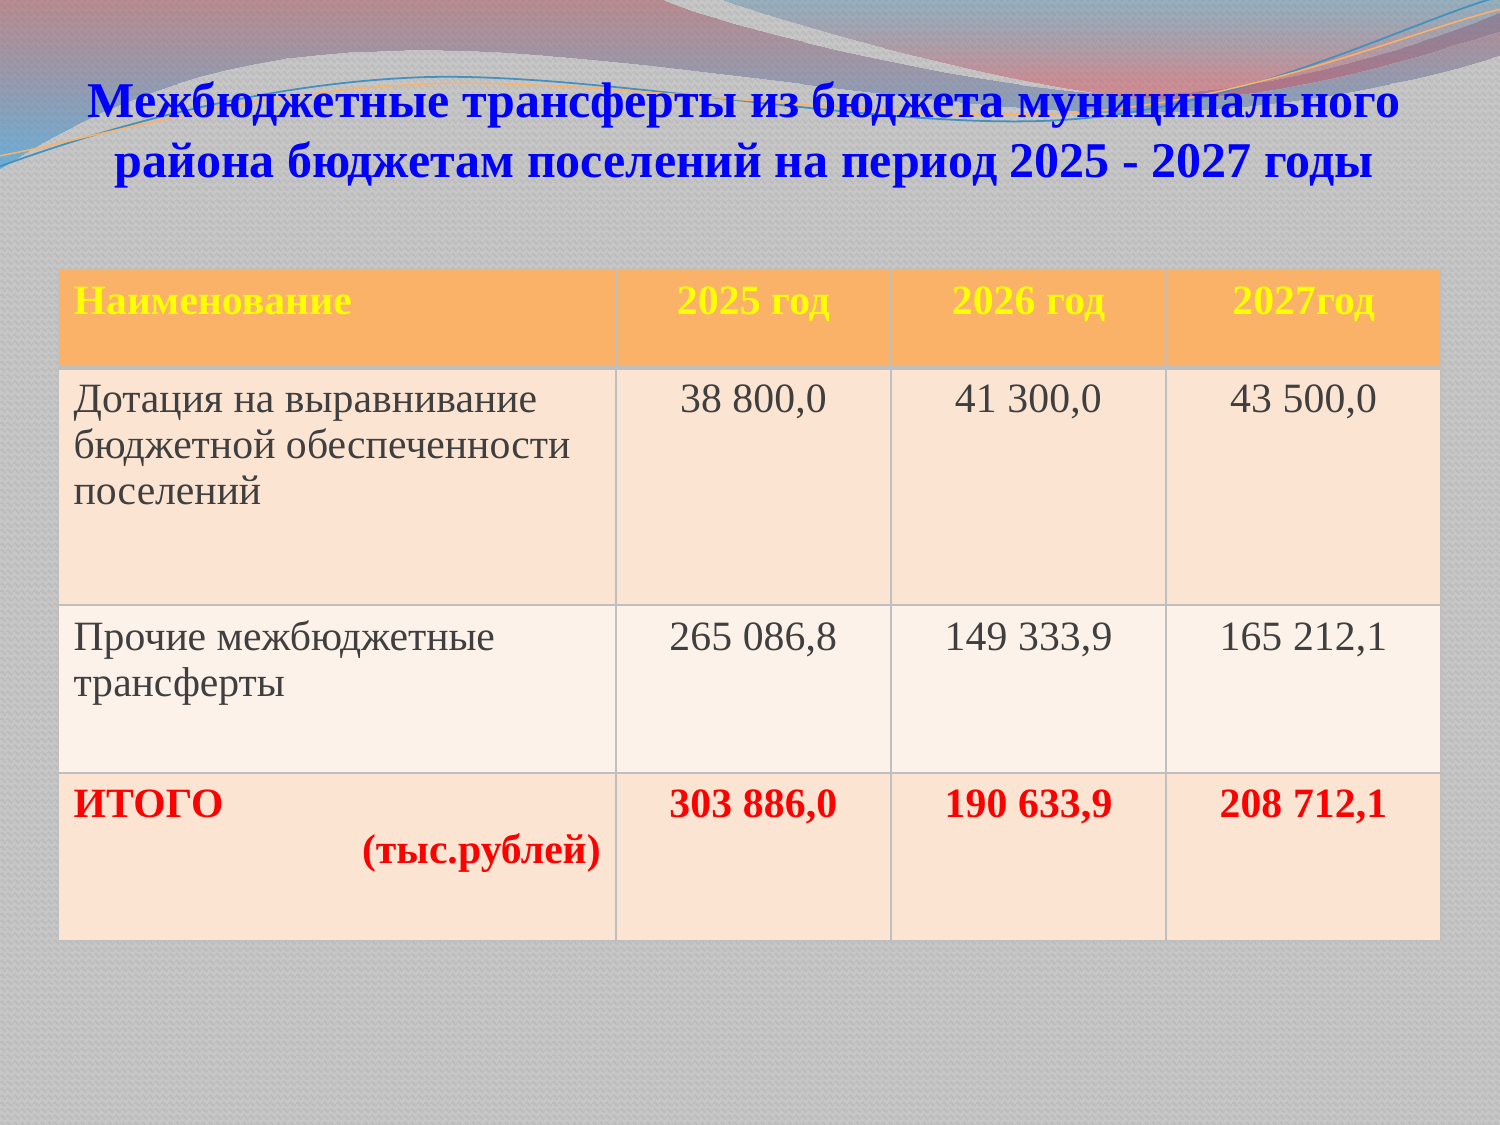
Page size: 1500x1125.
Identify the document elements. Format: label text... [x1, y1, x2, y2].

table_cell 165 212,1 [1167, 606, 1440, 772]
table_cell Дотация на выравнивание бюджетной обеспеченности поселений [59, 370, 615, 604]
table_cell ИТОГО (тыс.рублей) [59, 774, 615, 940]
table_cell 208 712,1 [1167, 774, 1440, 940]
table_header 2027год [1167, 270, 1440, 365]
table_cell 38 800,0 [617, 370, 890, 604]
title Межбюджетные трансферты из бюджета муниципального района бюджетам поселений на период 2025 - 2027 годы [35, 35, 1454, 188]
table_cell 303 886,0 [617, 774, 890, 940]
table_header 2025 год [617, 270, 890, 365]
table_cell 149 333,9 [892, 606, 1165, 772]
table_cell 43 500,0 [1167, 370, 1440, 604]
table_cell 265 086,8 [617, 606, 890, 772]
table_cell 41 300,0 [892, 370, 1165, 604]
table_cell Прочие межбюджетные трансферты [59, 606, 615, 772]
table_cell 190 633,9 [892, 774, 1165, 940]
table_header Наименование [59, 270, 615, 365]
table_header 2026 год [892, 270, 1165, 365]
